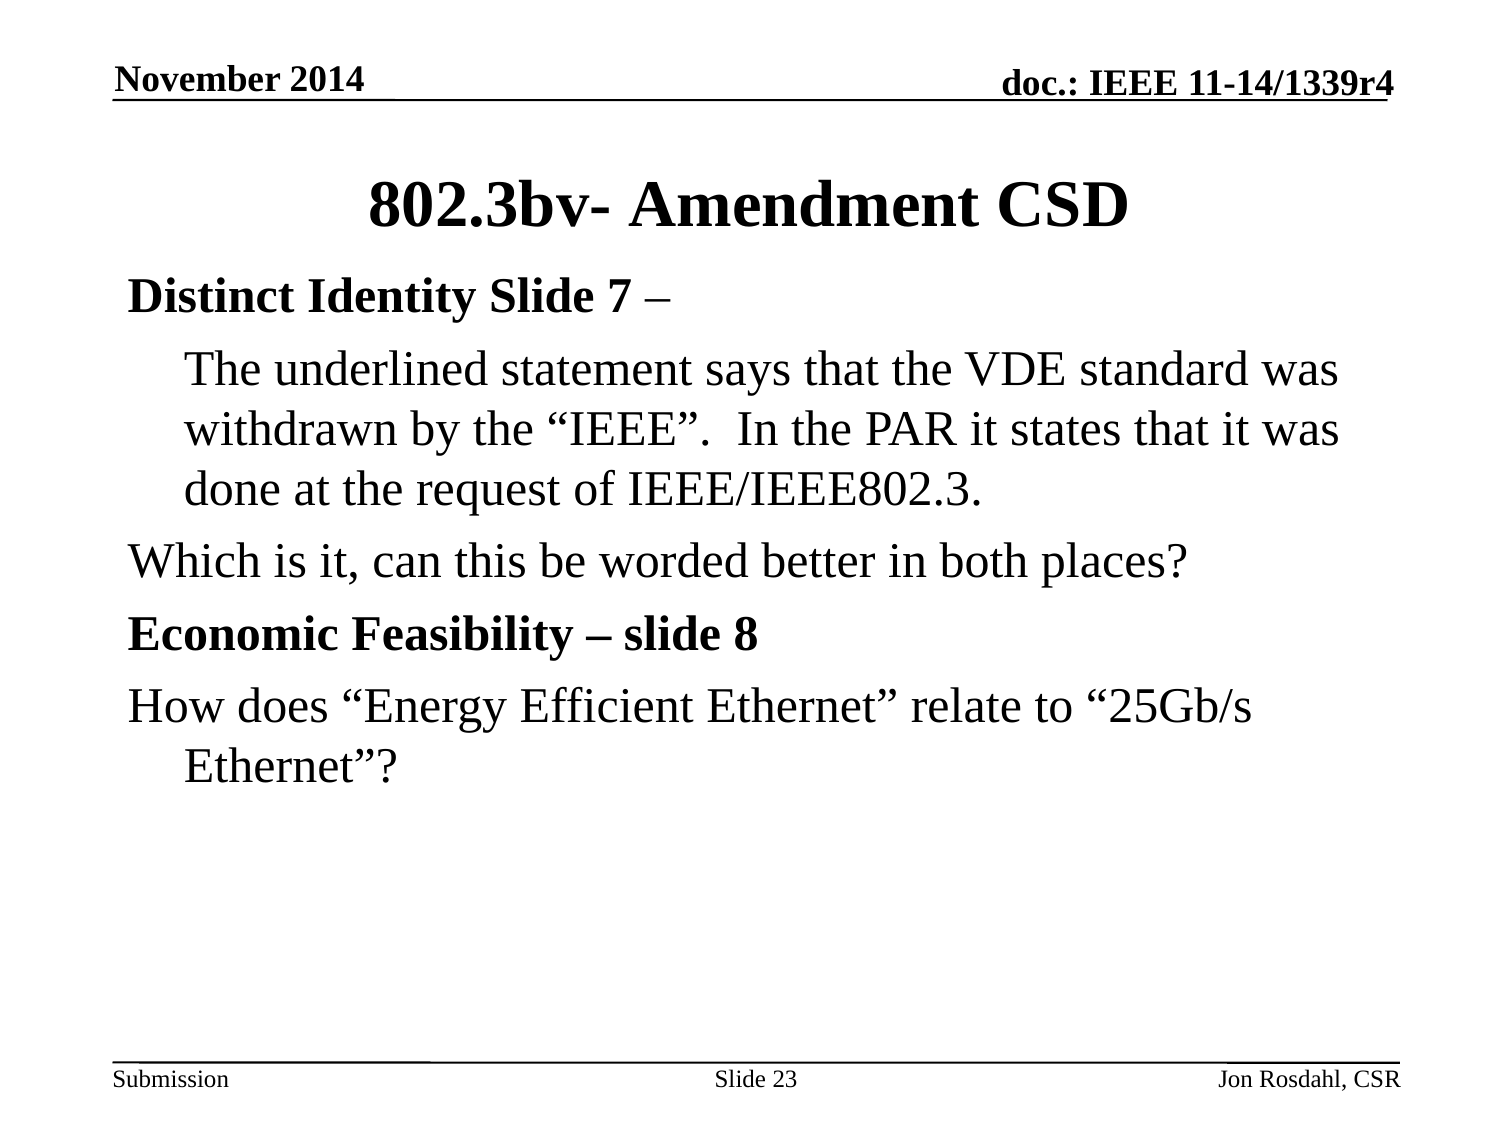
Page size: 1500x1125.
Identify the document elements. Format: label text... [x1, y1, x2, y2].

list Distinct Identity Slide 7 – The underlined statement says that the VDE standard was withdrawn by the “IEEE”. In the PAR it states that it was done at the request of IEEE/IEEE802.3. Which is it, can this be worded better in both places? Economic Feasibility – slide 8 How does “Energy Efficient Ethernet” relate to “25Gb/s Ethernet”? [112, 255, 1388, 1000]
title 802.3bv- Amendment CSD [112, 112, 1388, 255]
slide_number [114, 54, 423, 100]
footer Jon Rosdahl, CSR [878, 1061, 1402, 1093]
slide_number Slide 23 [712, 1061, 800, 1123]
